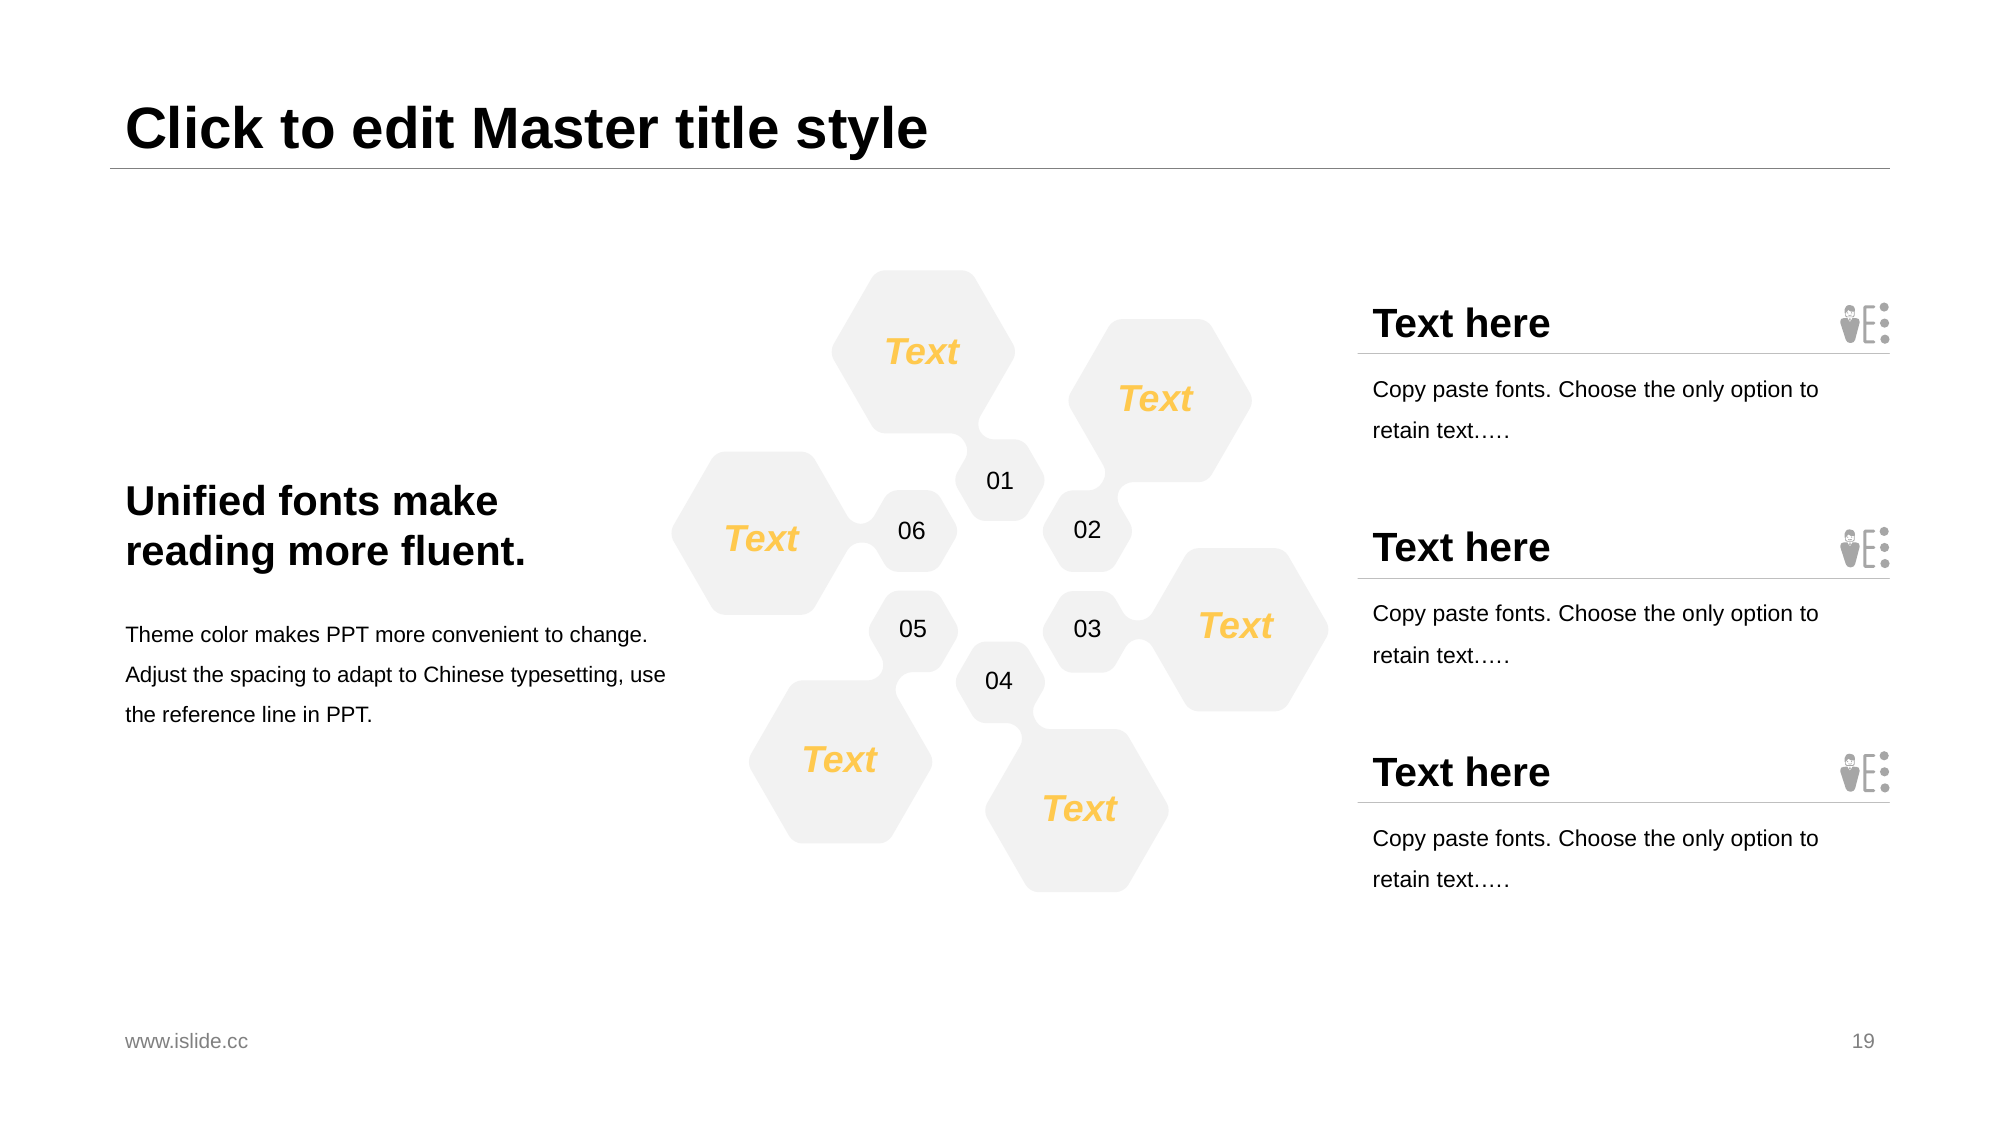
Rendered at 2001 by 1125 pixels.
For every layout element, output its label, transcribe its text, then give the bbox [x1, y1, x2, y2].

slide_number 19 [1412, 1023, 1890, 1058]
title Click to edit Master title style [109, 0, 1890, 169]
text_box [110, 270, 1890, 905]
footer www.islide.cc [109, 1023, 790, 1058]
